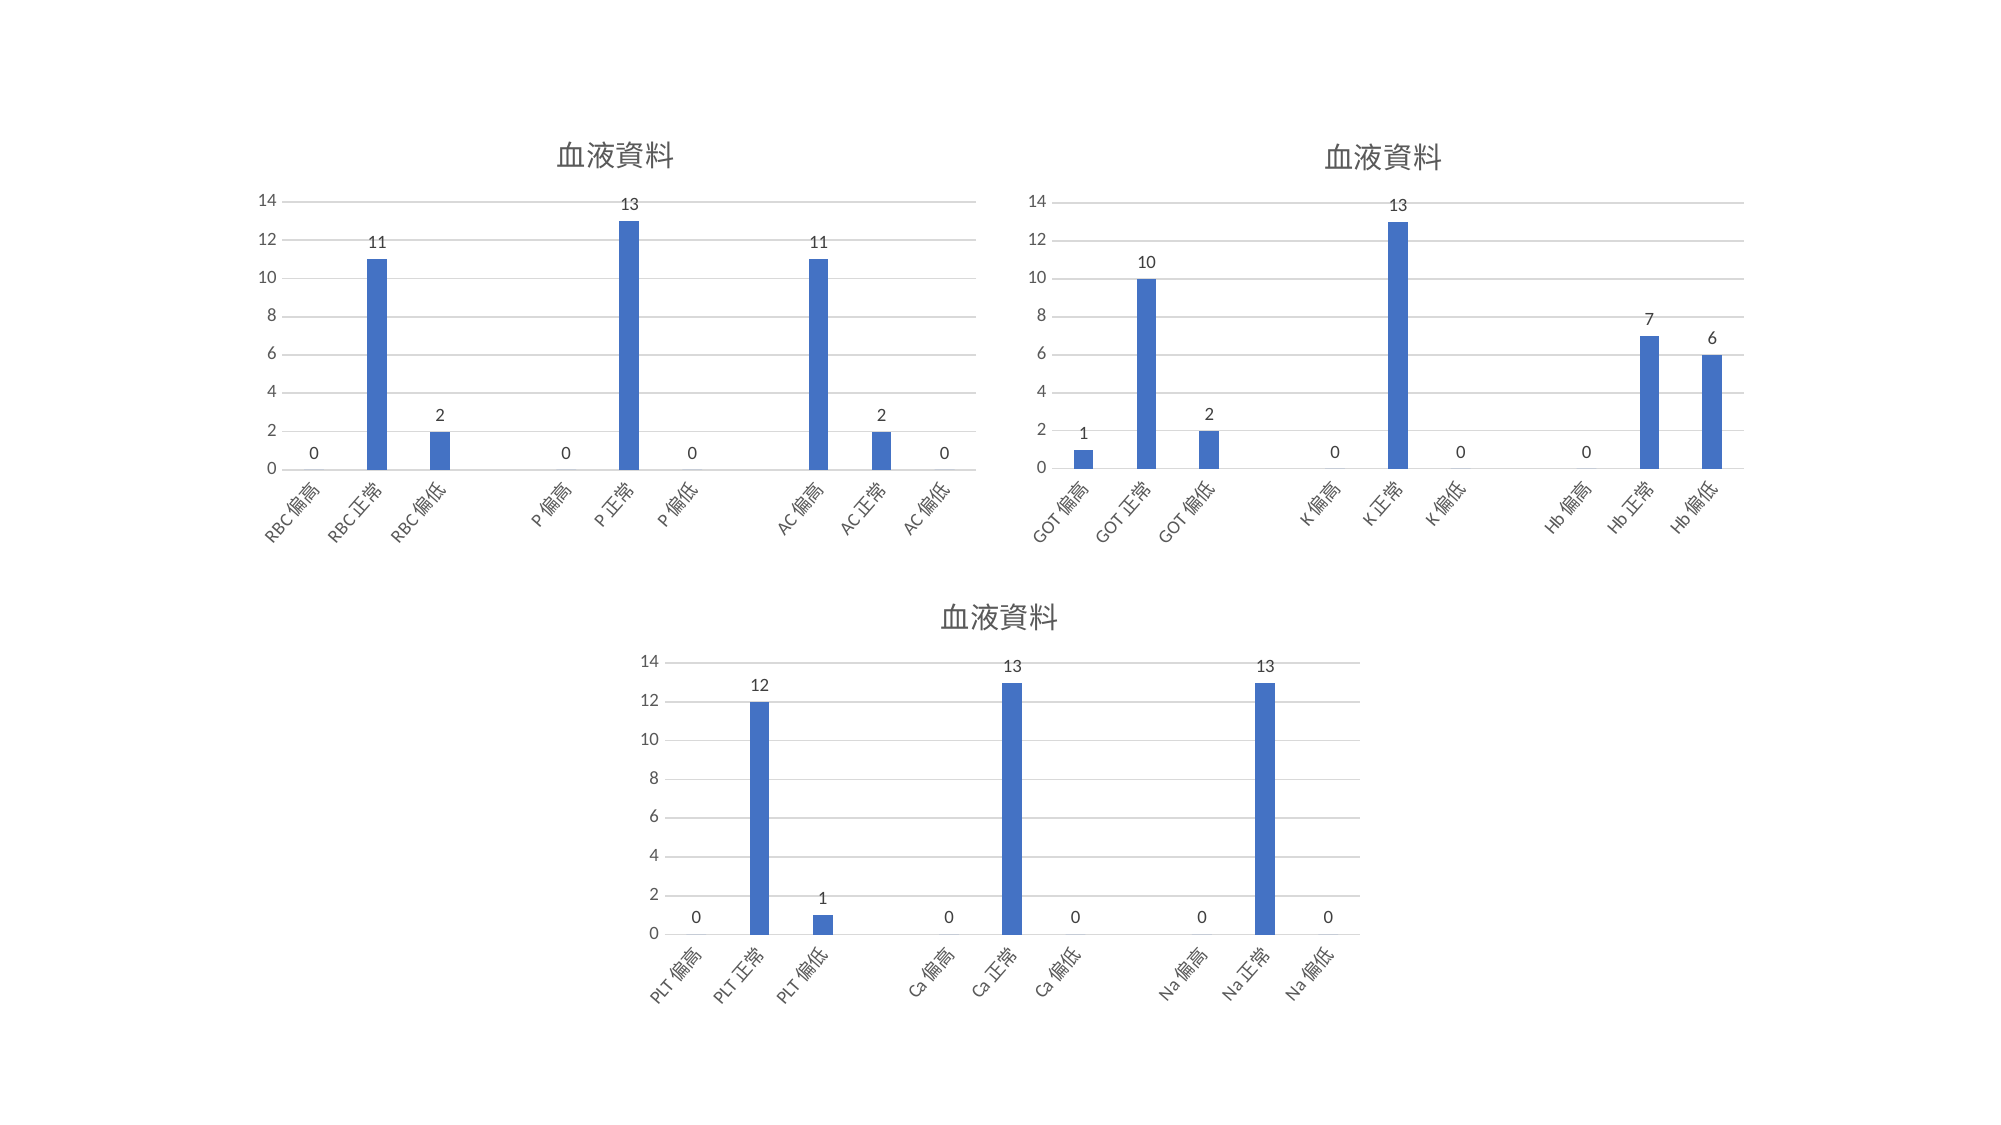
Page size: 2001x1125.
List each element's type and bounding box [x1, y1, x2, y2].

chart [241, 106, 992, 557]
chart [1008, 108, 1759, 559]
chart [624, 568, 1375, 1019]
